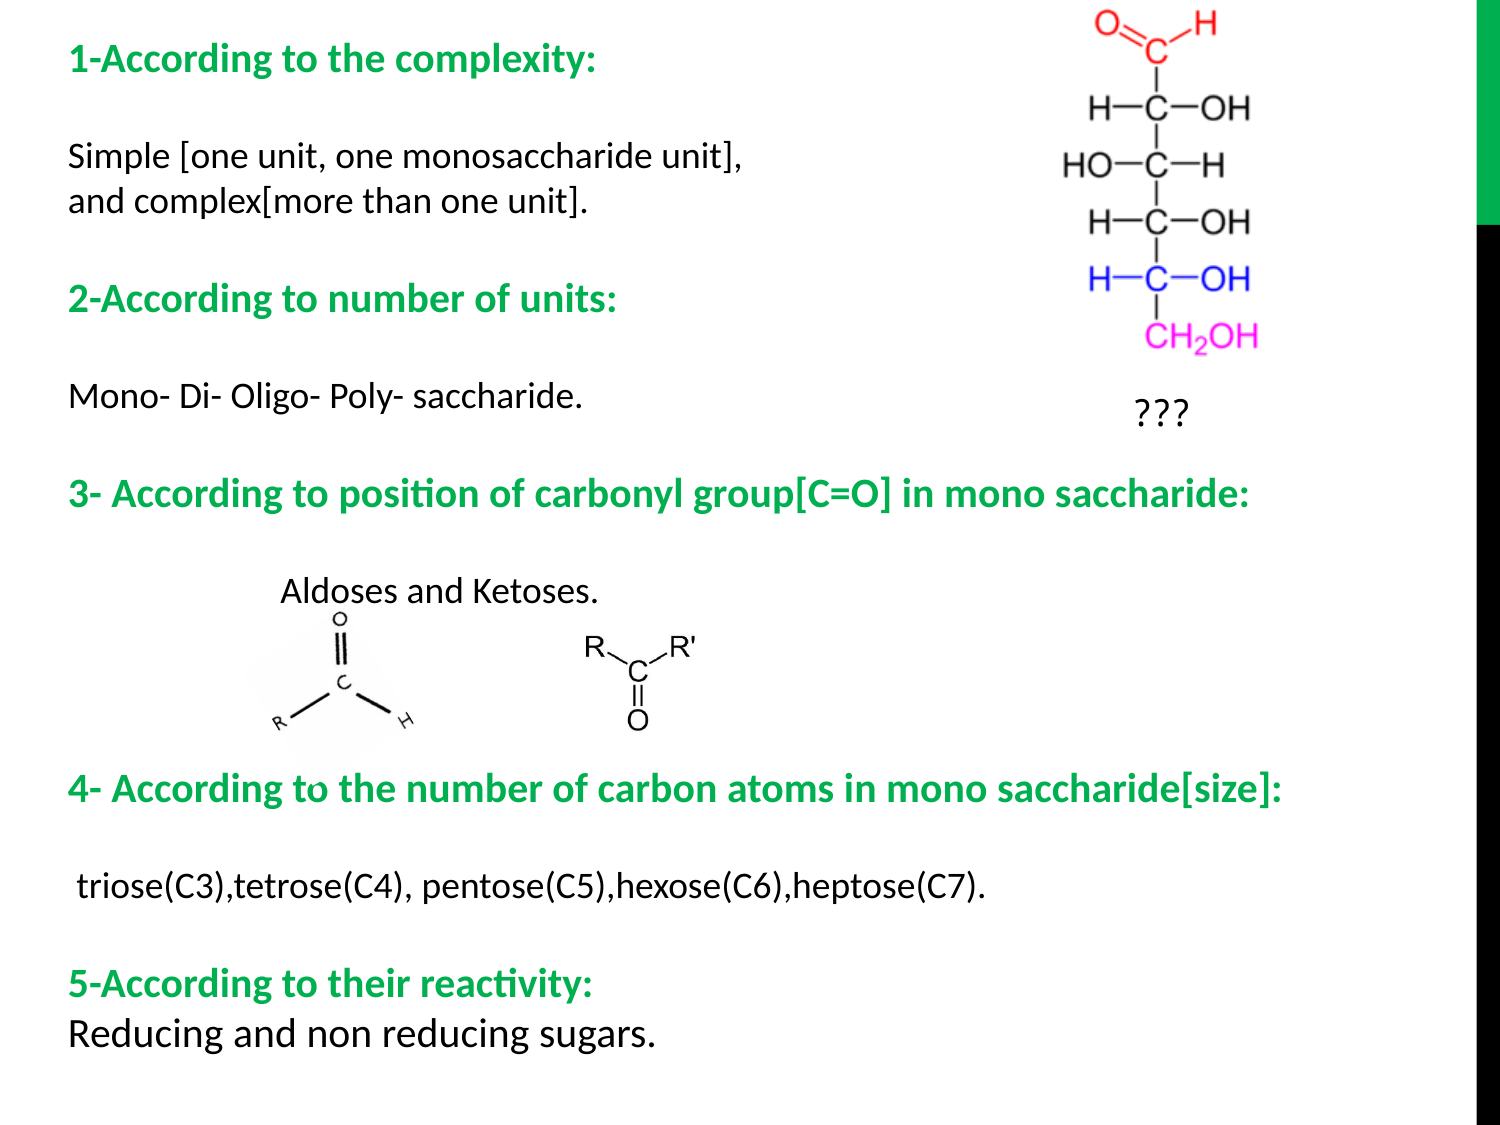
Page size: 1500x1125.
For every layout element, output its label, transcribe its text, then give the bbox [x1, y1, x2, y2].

picture [243, 609, 413, 785]
text_box ??? [1117, 381, 1206, 442]
picture [1059, 6, 1264, 358]
text_box 1-According to the complexity: Simple [one unit, one monosaccharide unit], and complex[more than one unit]. 2-According to number of units: Mono- Di- Oligo- Poly- saccharide. 3- According to position of carbonyl group[C=O] in mono saccharide: Aldoses and Ketoses. 4- According to the number of carbon atoms in mono saccharide[size]: triose(C3),tetrose(C4), pentose(C5),hexose(C6),heptose(C7). 5-According to their reactivity: Reducing and non reducing sugars. [53, 23, 1412, 1109]
picture [581, 632, 699, 734]
